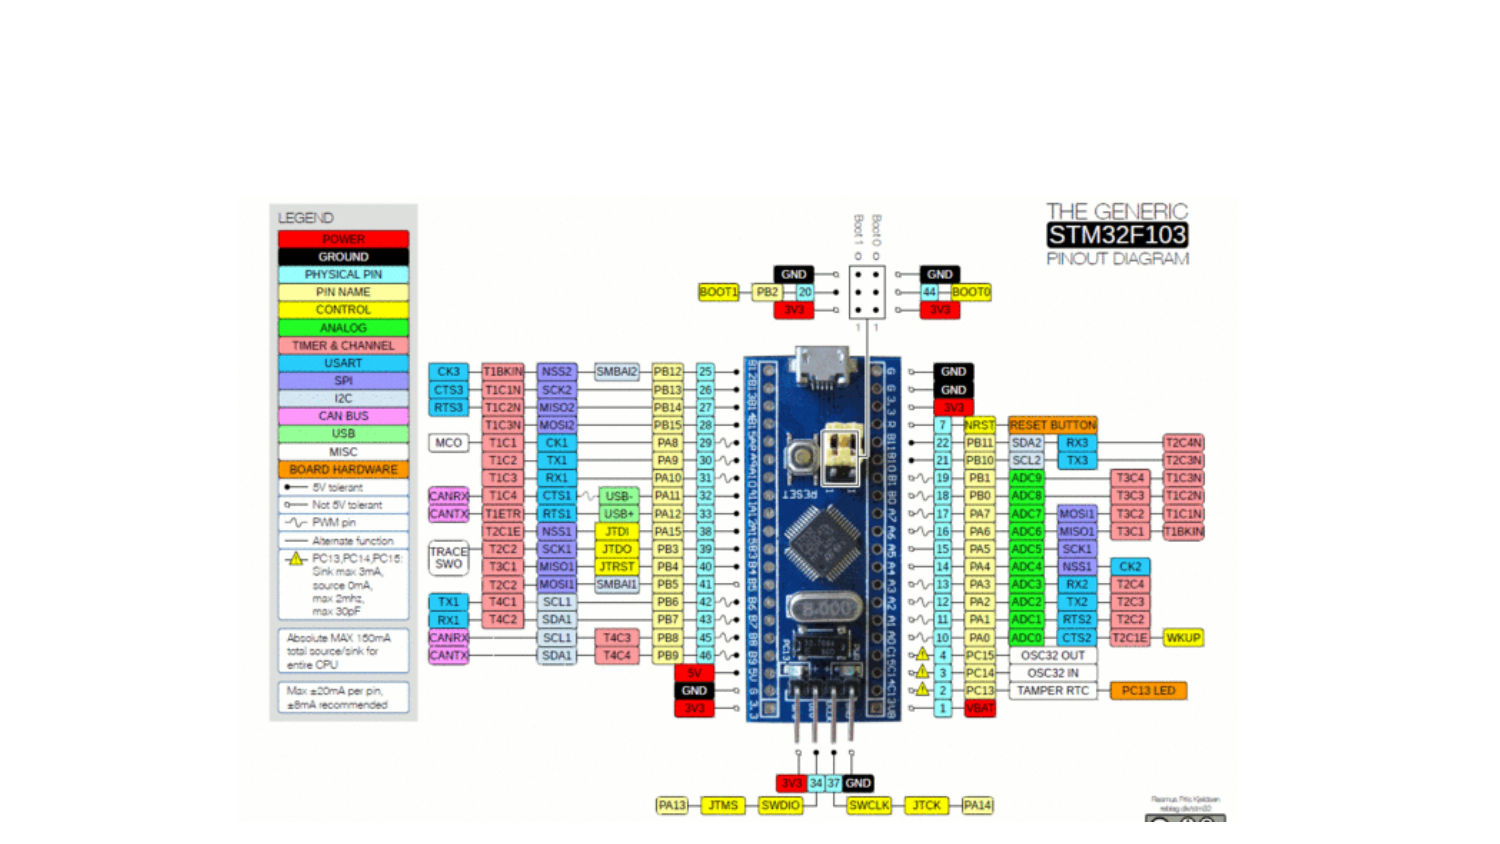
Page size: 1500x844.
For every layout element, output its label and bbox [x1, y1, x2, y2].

picture [237, 196, 1238, 822]
